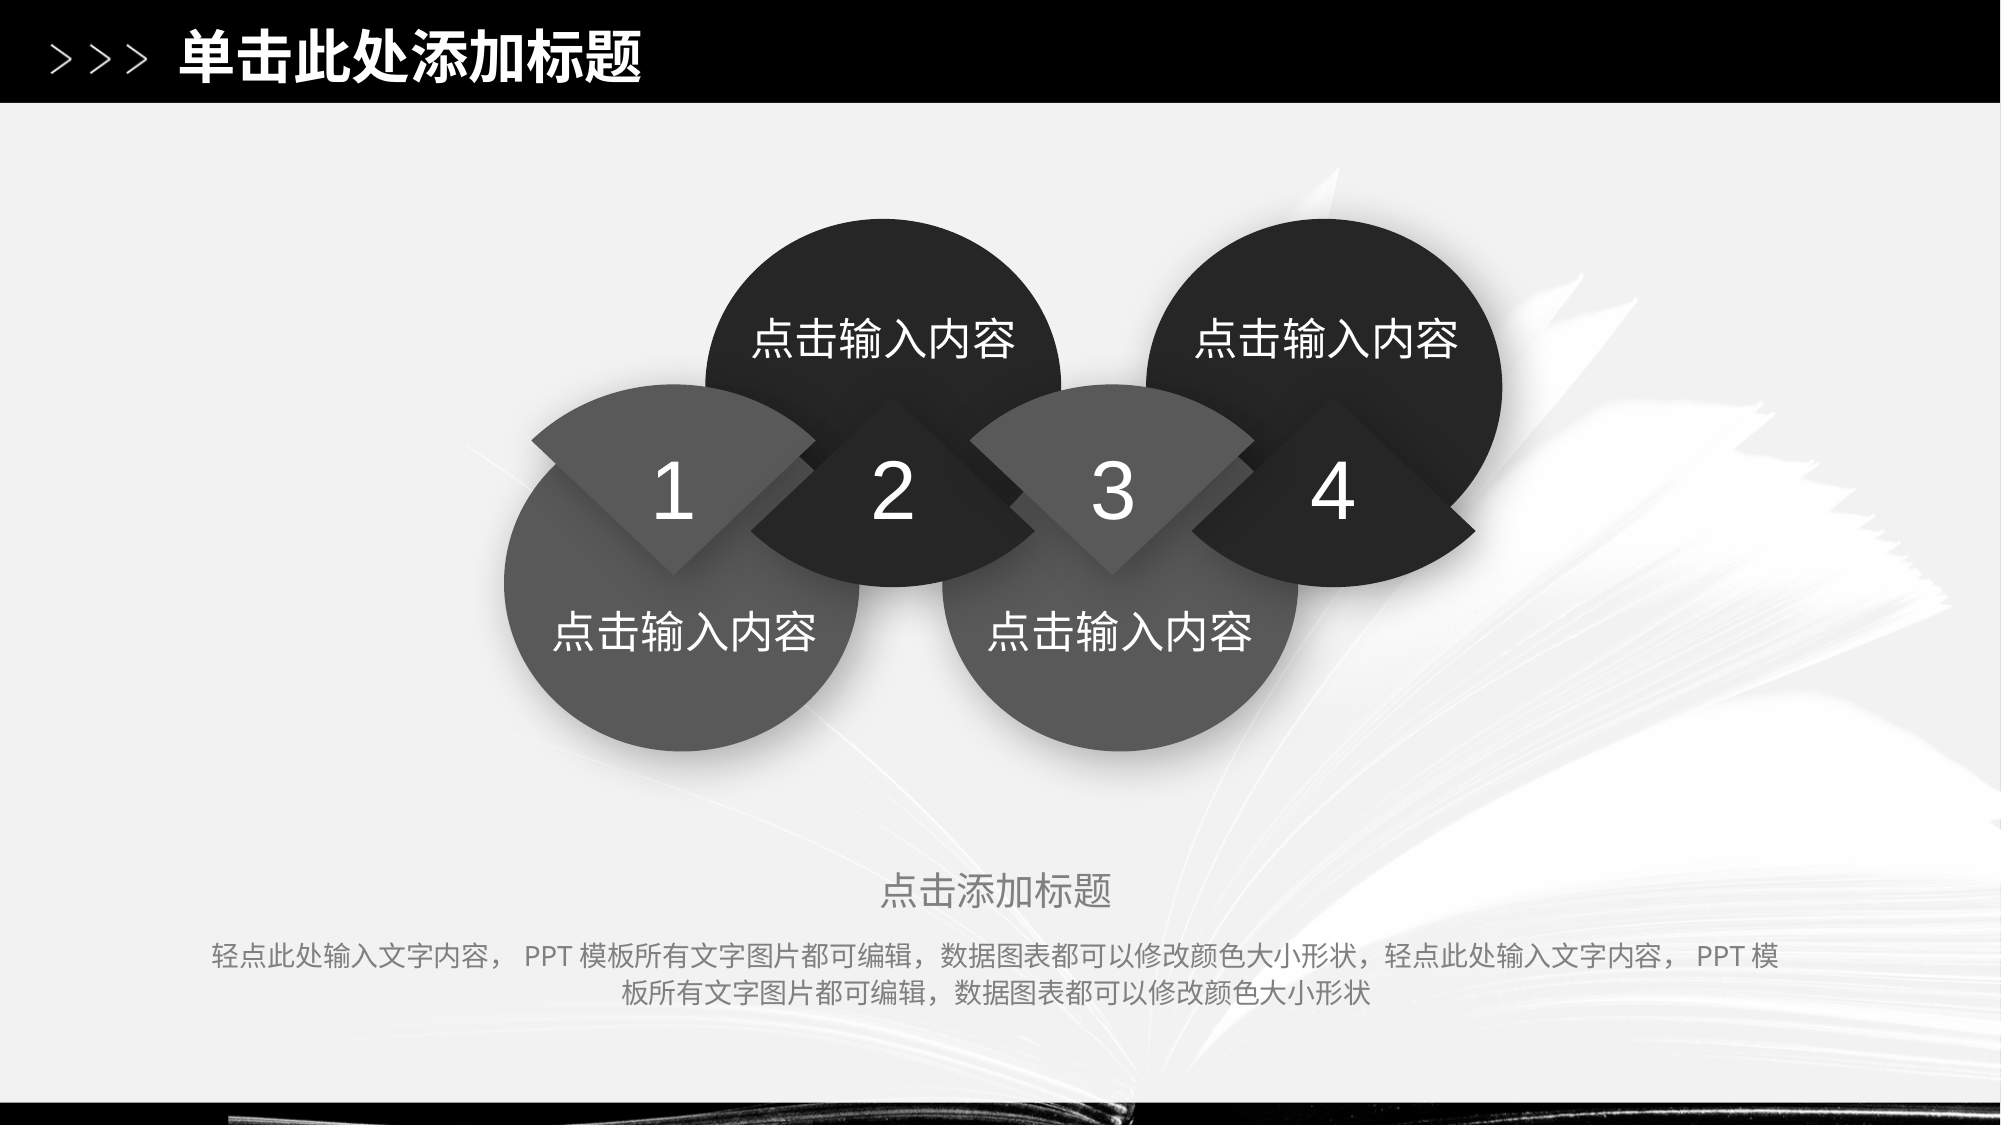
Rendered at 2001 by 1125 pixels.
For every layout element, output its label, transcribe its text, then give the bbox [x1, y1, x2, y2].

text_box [486, 397, 877, 768]
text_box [1128, 202, 1520, 573]
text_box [687, 202, 1079, 396]
picture [0, 0, 2001, 1125]
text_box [750, 396, 1035, 606]
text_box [924, 576, 1316, 768]
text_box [969, 365, 1255, 576]
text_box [1191, 396, 1476, 606]
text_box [531, 365, 816, 576]
title 单击此处添加标题 [162, 5, 1888, 115]
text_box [187, 858, 1804, 1019]
